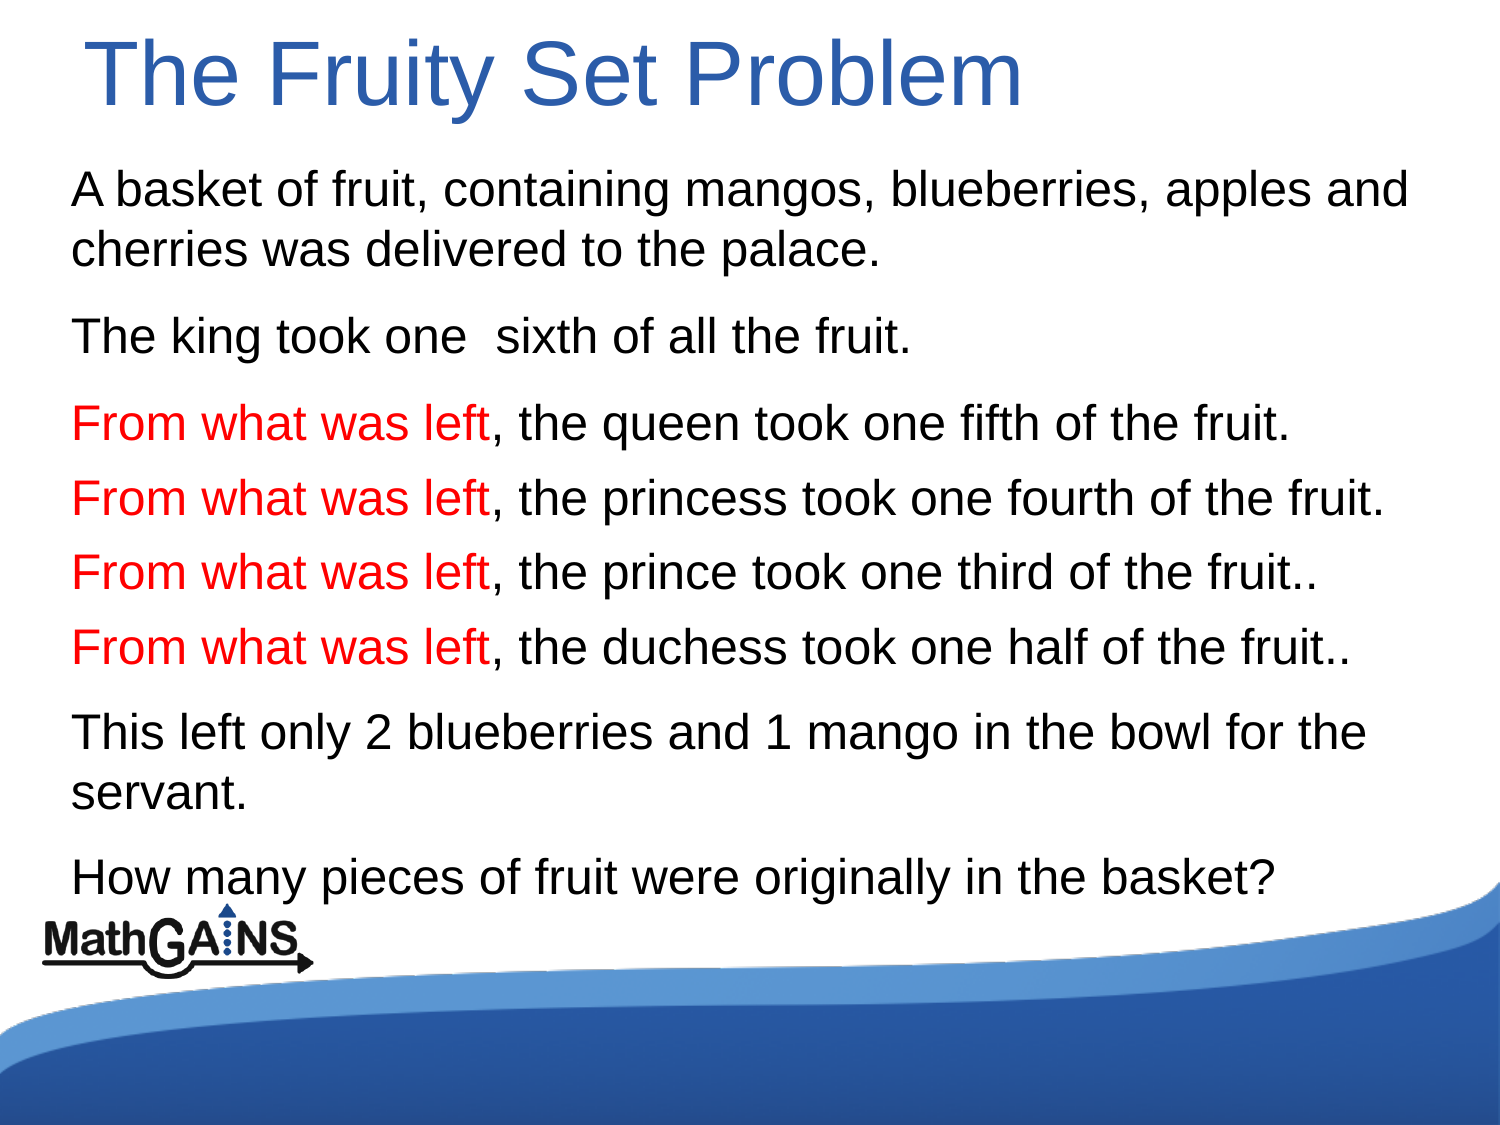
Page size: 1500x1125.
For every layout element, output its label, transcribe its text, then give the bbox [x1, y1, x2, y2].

picture [0, 878, 1500, 1125]
list A basket of fruit, containing mangos, blueberries, apples and cherries was delivered to the palace. The king took one sixth of all the fruit. From what was left, the queen took one fifth of the fruit. From what was left, the princess took one fourth of the fruit. From what was left, the prince took one third of the fruit.. From what was left, the duchess took one half of the fruit.. This left only 2 blueberries and 1 mango in the bowl for the servant. How many pieces of fruit were originally in the basket? [61, 147, 1451, 926]
title The Fruity Set Problem [74, 0, 1426, 147]
